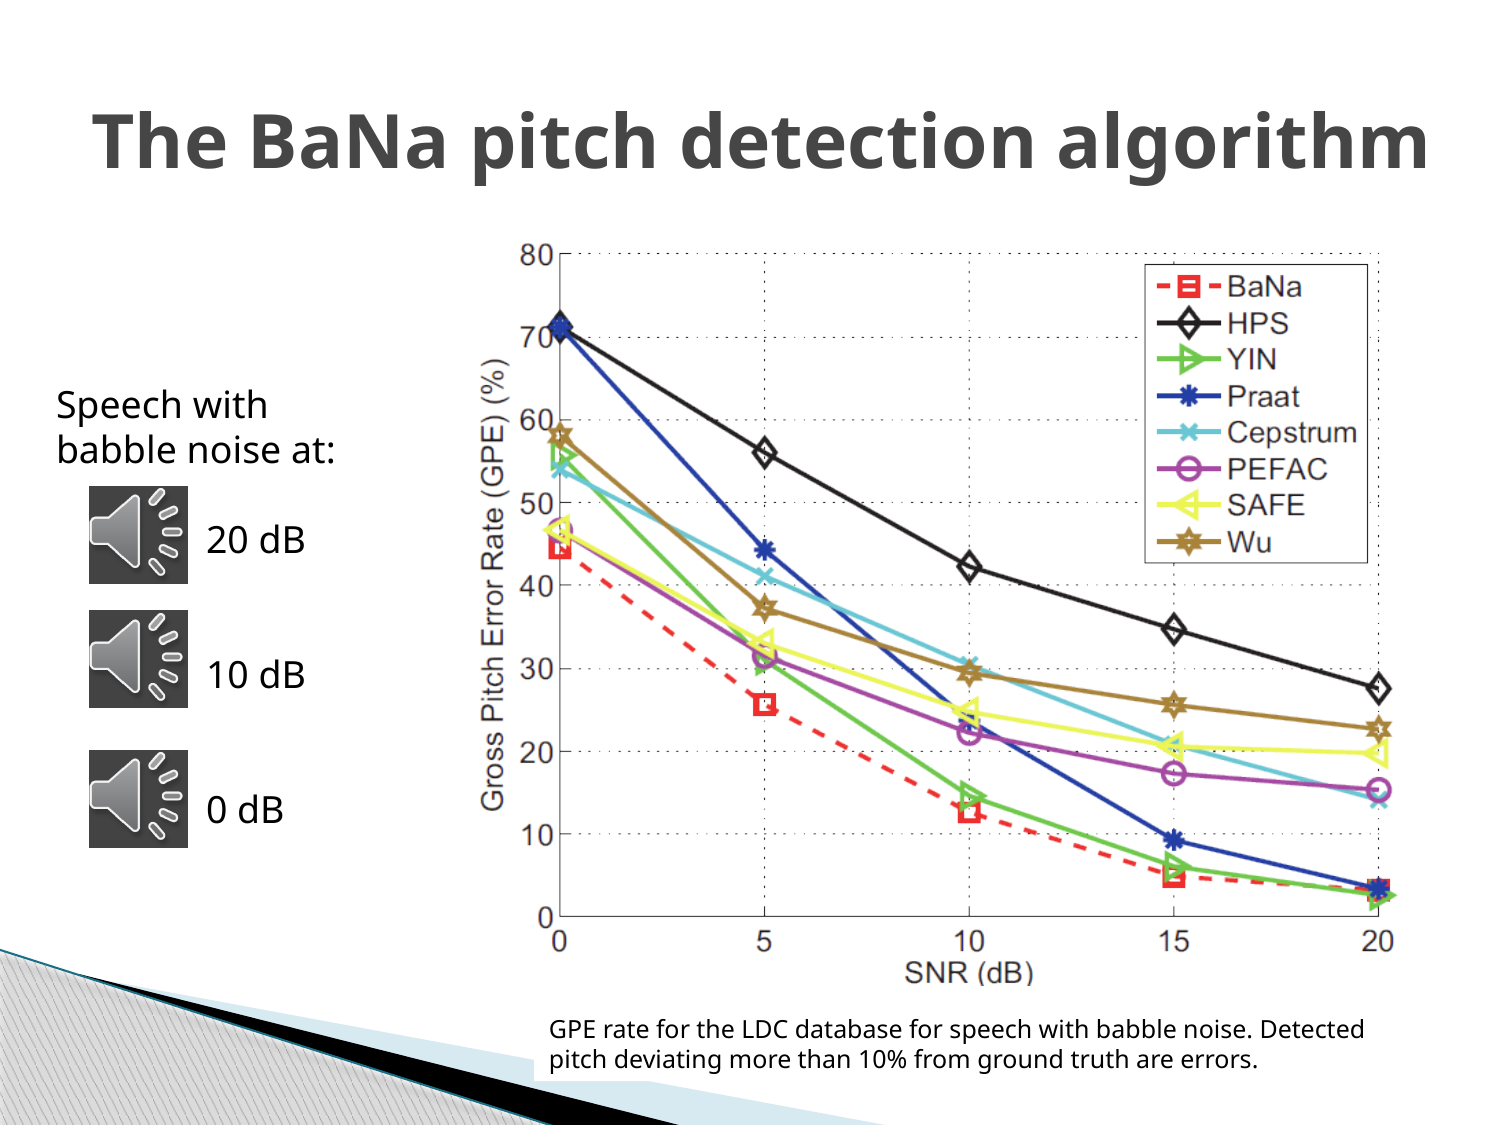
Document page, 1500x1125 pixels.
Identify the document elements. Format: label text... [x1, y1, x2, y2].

title The BaNa pitch detection algorithm [76, 45, 1471, 233]
text_box Speech with babble noise at: 20 dB 10 dB 0 dB [41, 373, 396, 839]
picture [465, 231, 1400, 986]
picture [88, 484, 189, 586]
text_box GPE rate for the LDC database for speech with babble noise. Detected pitch deviating more than 10% from ground truth are errors. [534, 1006, 1422, 1082]
picture [88, 609, 189, 710]
picture [88, 748, 189, 849]
